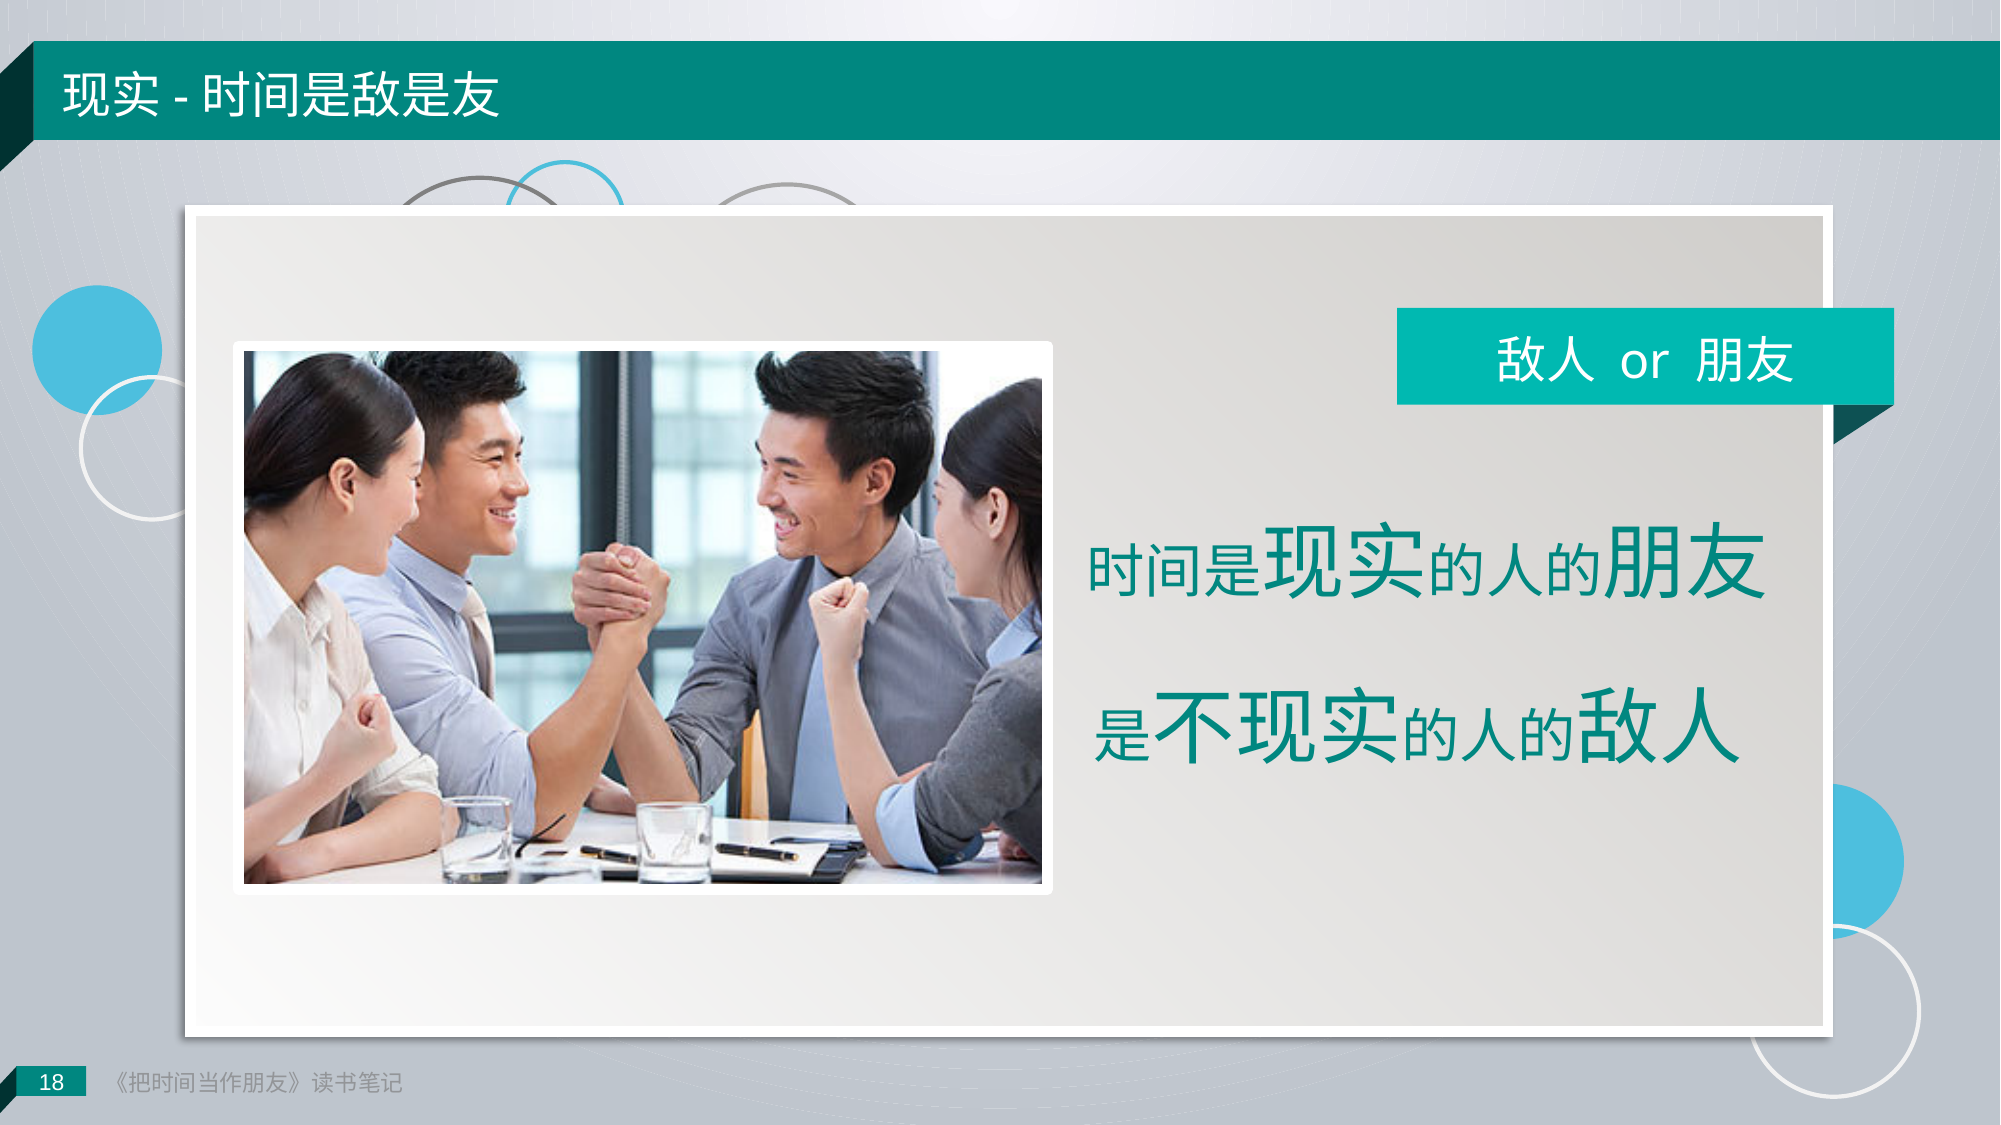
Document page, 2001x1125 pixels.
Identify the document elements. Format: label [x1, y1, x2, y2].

text_box [0, 41, 2000, 1117]
